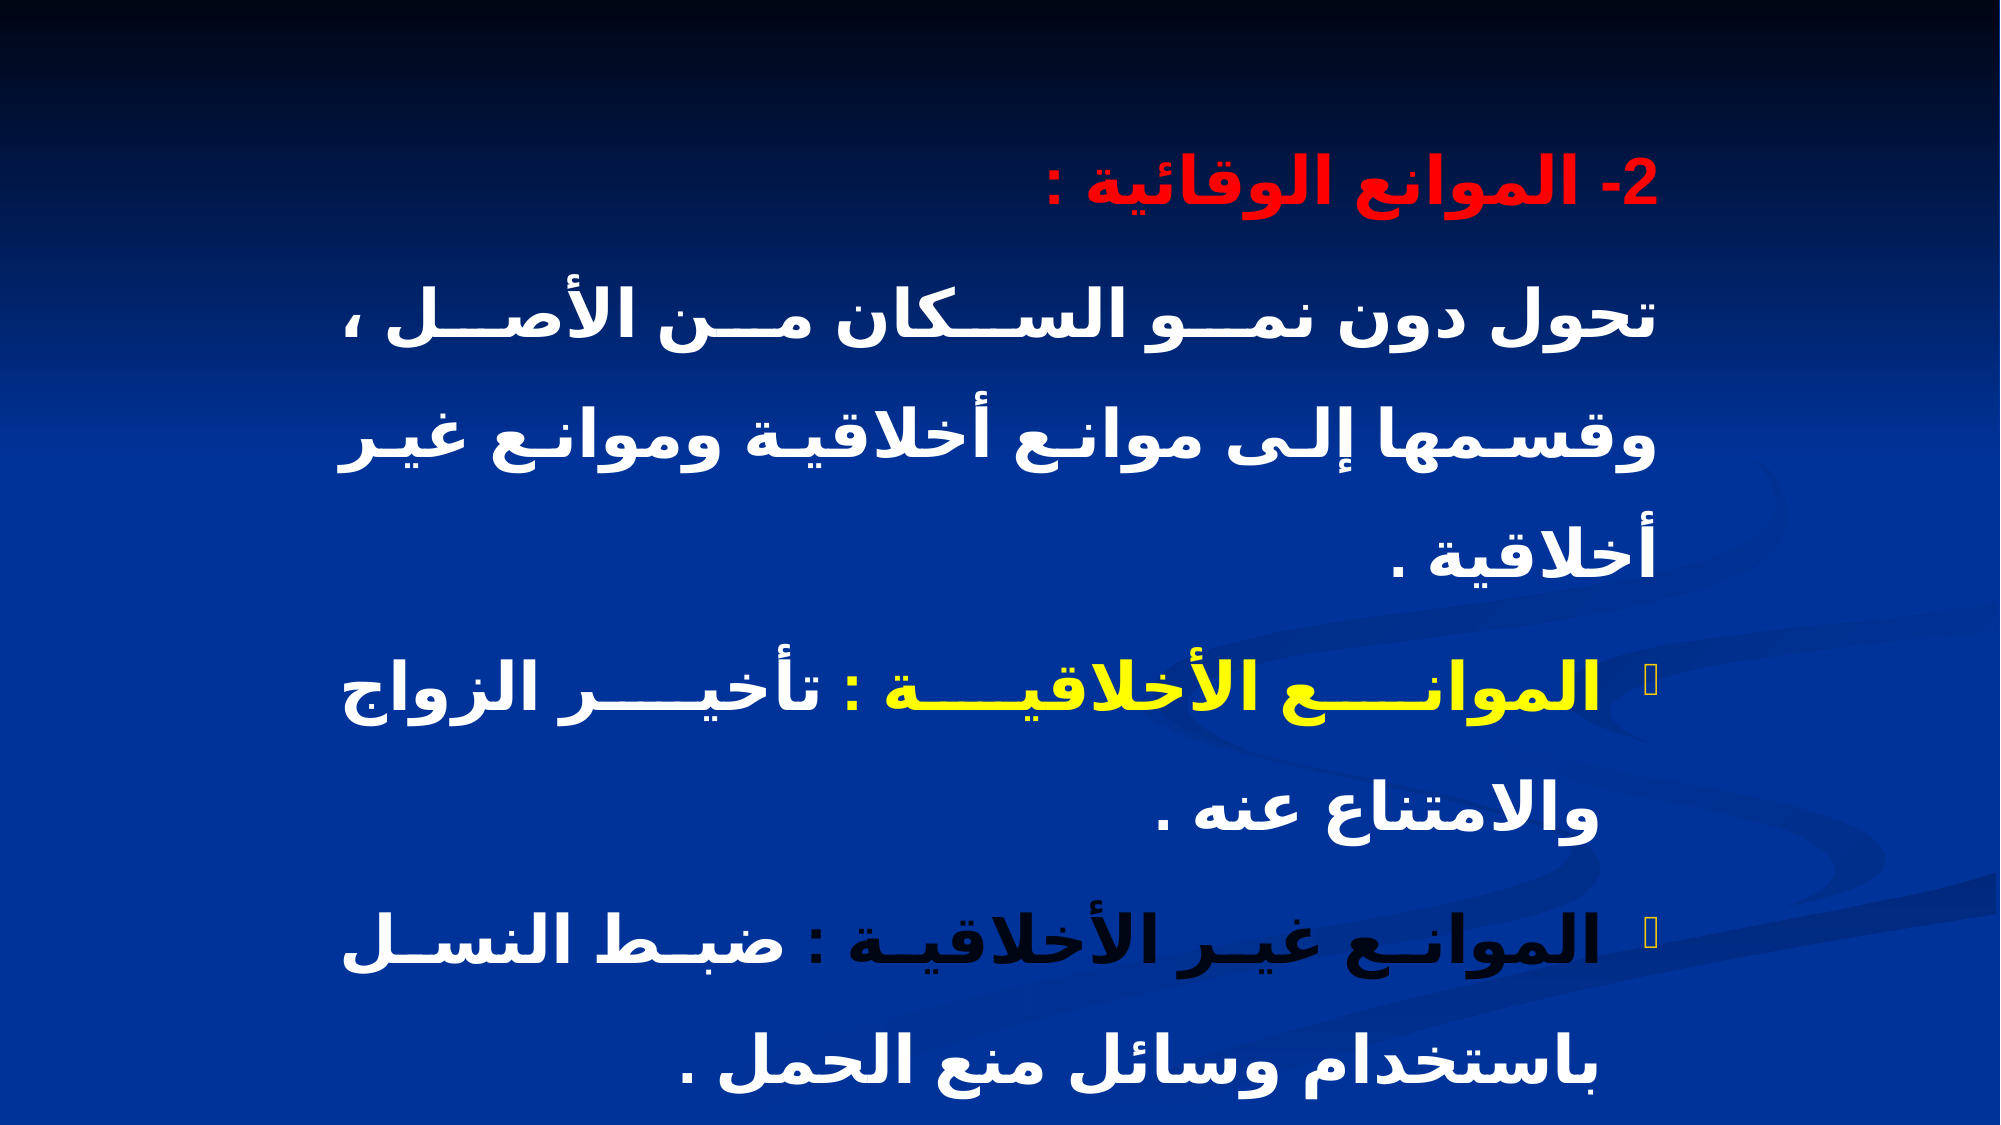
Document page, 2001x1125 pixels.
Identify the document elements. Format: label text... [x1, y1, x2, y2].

list 2- الموانع الوقائية : تحول دون نمو السكان من الأصل ، وقسمها إلى موانع أخلاقية وموانع غير أخلاقية . الموانع الأخلاقية : تأخير الزواج والامتناع عنه . الموانع غير الأخلاقية : ضبط النسل باستخدام وسائل منع الحمل . [324, 90, 1675, 1005]
